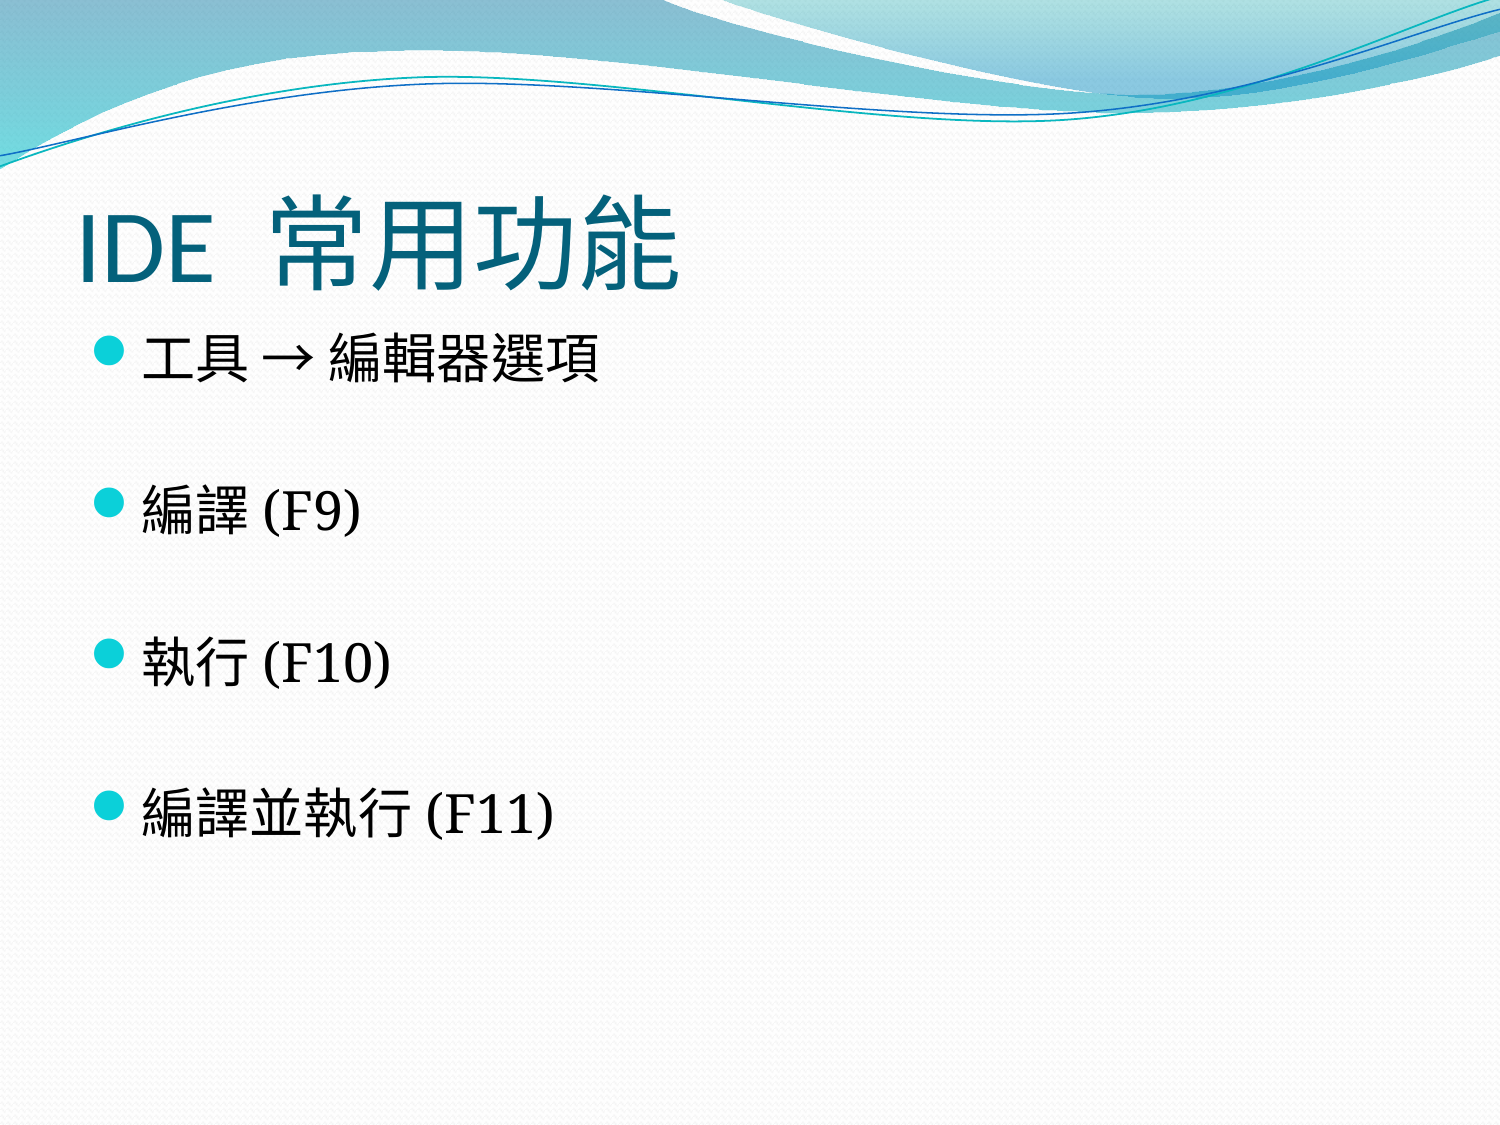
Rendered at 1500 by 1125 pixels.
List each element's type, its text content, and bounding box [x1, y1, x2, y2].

list 工具 → 編輯器選項 編譯(F9) 執行(F10) 編譯並執行(F11) [75, 317, 1425, 1038]
title IDE 常用功能 [75, 115, 1425, 303]
